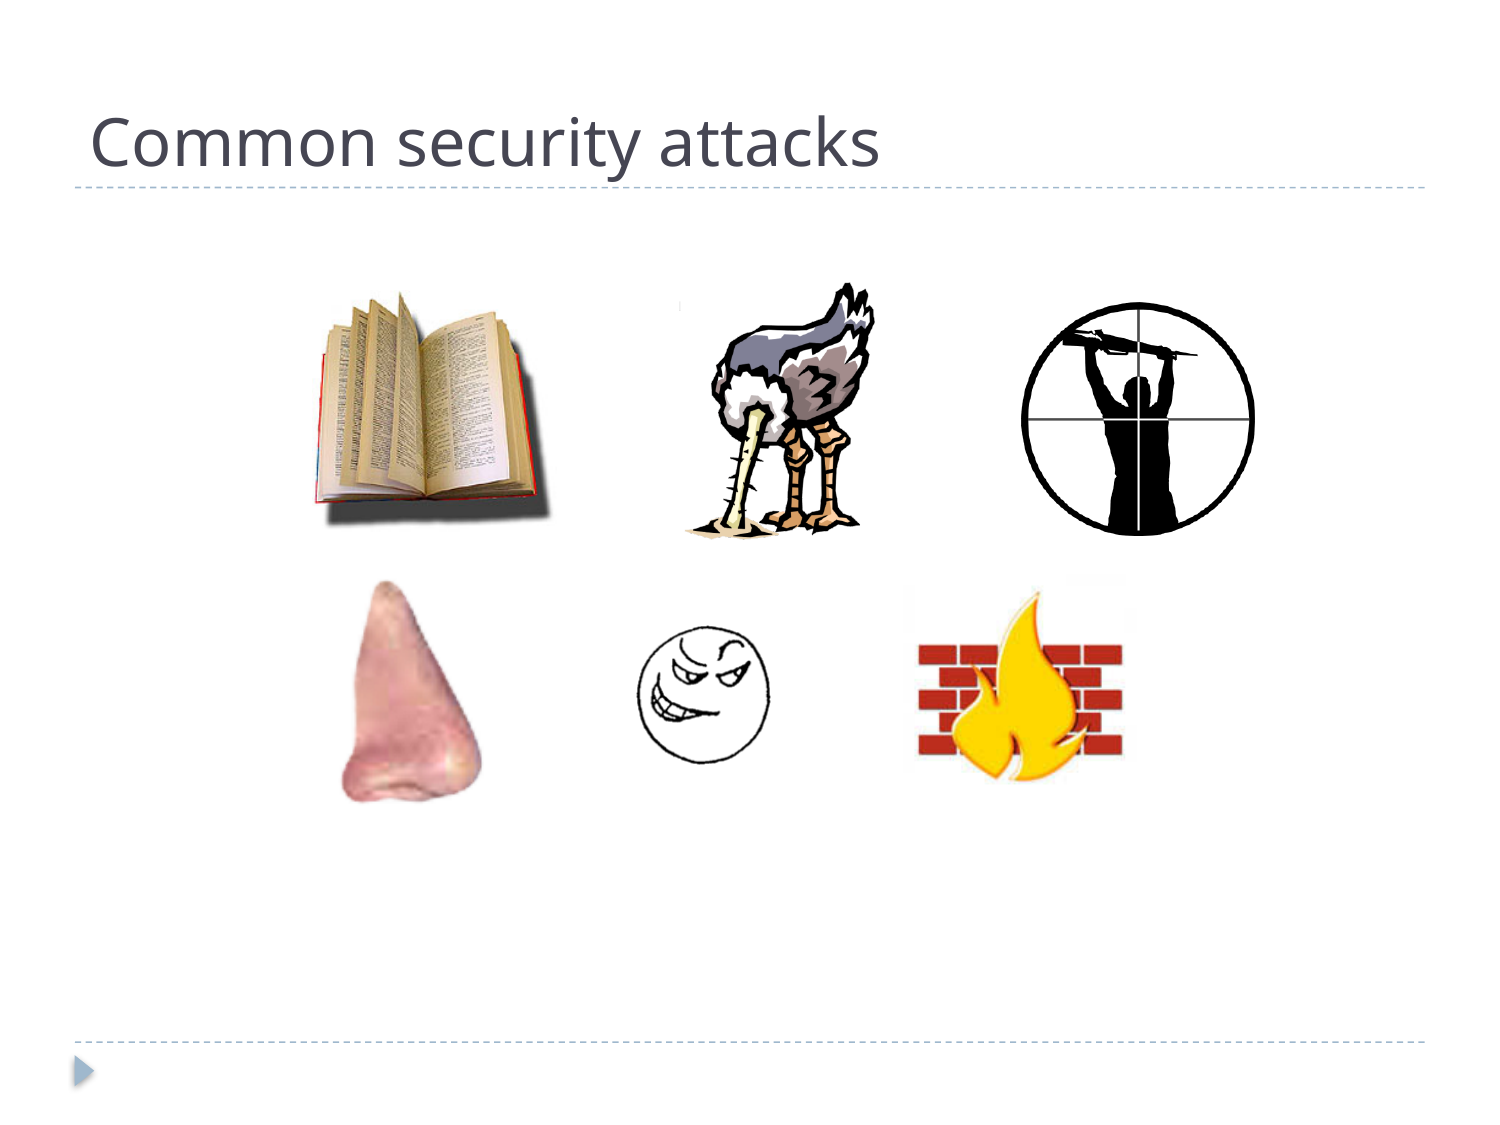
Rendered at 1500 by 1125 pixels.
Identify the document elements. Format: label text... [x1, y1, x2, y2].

picture [678, 278, 879, 542]
picture [631, 621, 775, 770]
picture [903, 574, 1138, 808]
title Common security attacks [75, 24, 1425, 188]
picture [312, 290, 558, 532]
picture [1021, 302, 1255, 536]
picture [312, 562, 498, 826]
